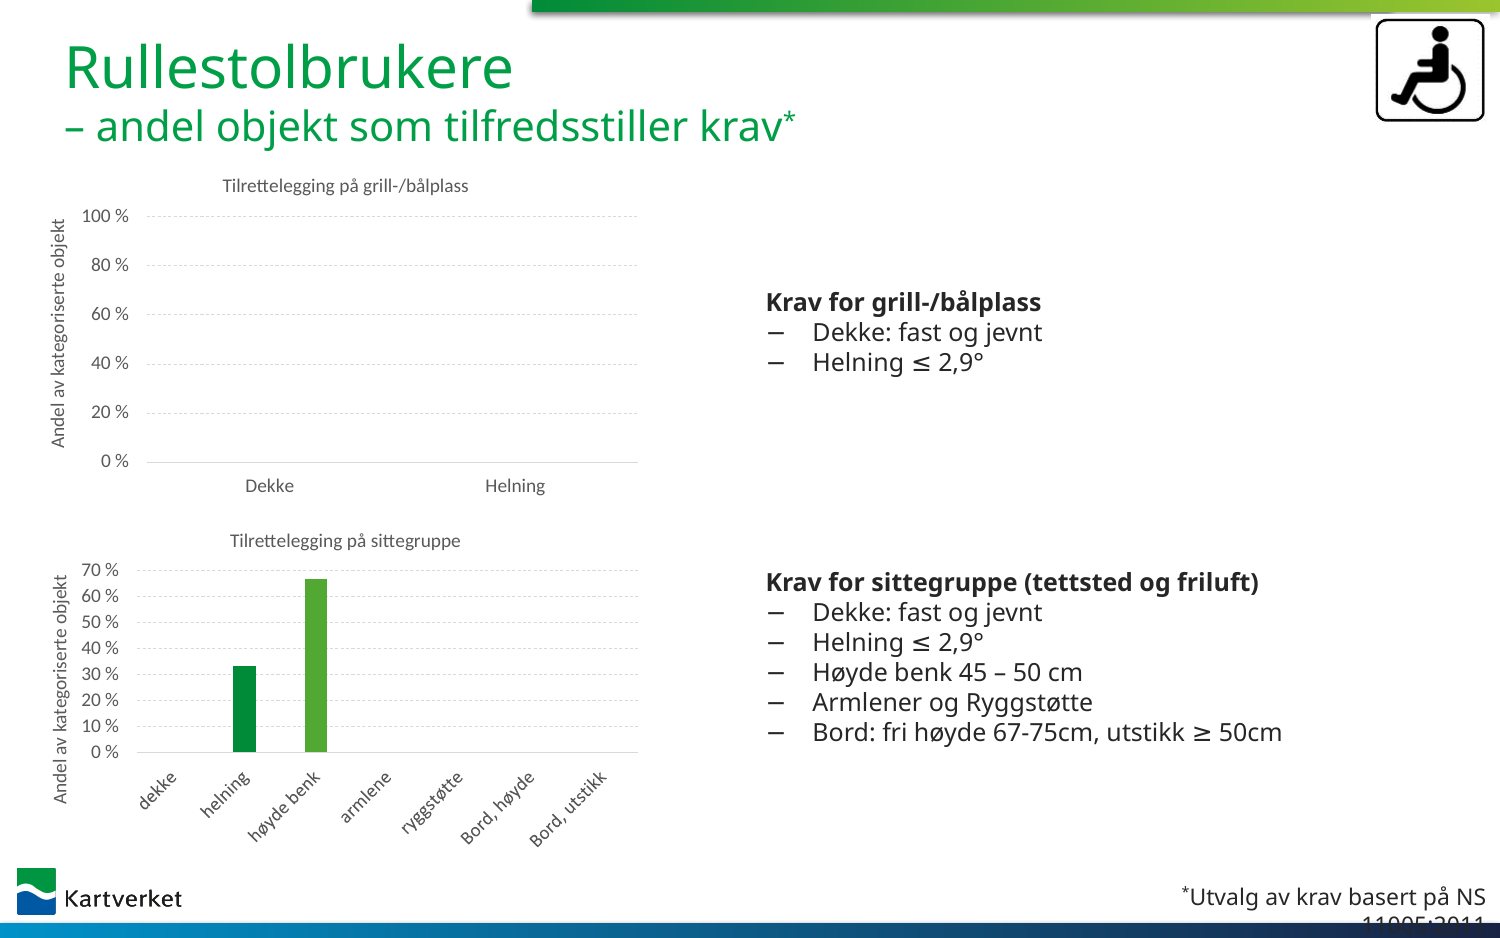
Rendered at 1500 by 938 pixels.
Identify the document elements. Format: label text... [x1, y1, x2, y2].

text_box *Utvalg av krav basert på NS 11005:2011 [1068, 873, 1500, 938]
text_box Rullestolbrukere – andel objekt som tilfredsstiller krav* [49, 14, 1431, 158]
picture [41, 166, 650, 505]
picture [1371, 13, 1491, 127]
text_box Krav for grill-/bålplass Dekke: fast og jevnt Helning ≤ 2,9° [750, 279, 1452, 384]
text_box Krav for sittegruppe (tettsted og friluft) Dekke: fast og jevnt Helning ≤ 2,9° Høyde benk 45 – 50 cm Armlener og Ryggstøtte Bord: fri høyde 67-75cm, utstikk ≥ 50cm [750, 559, 1500, 754]
picture [41, 520, 650, 859]
